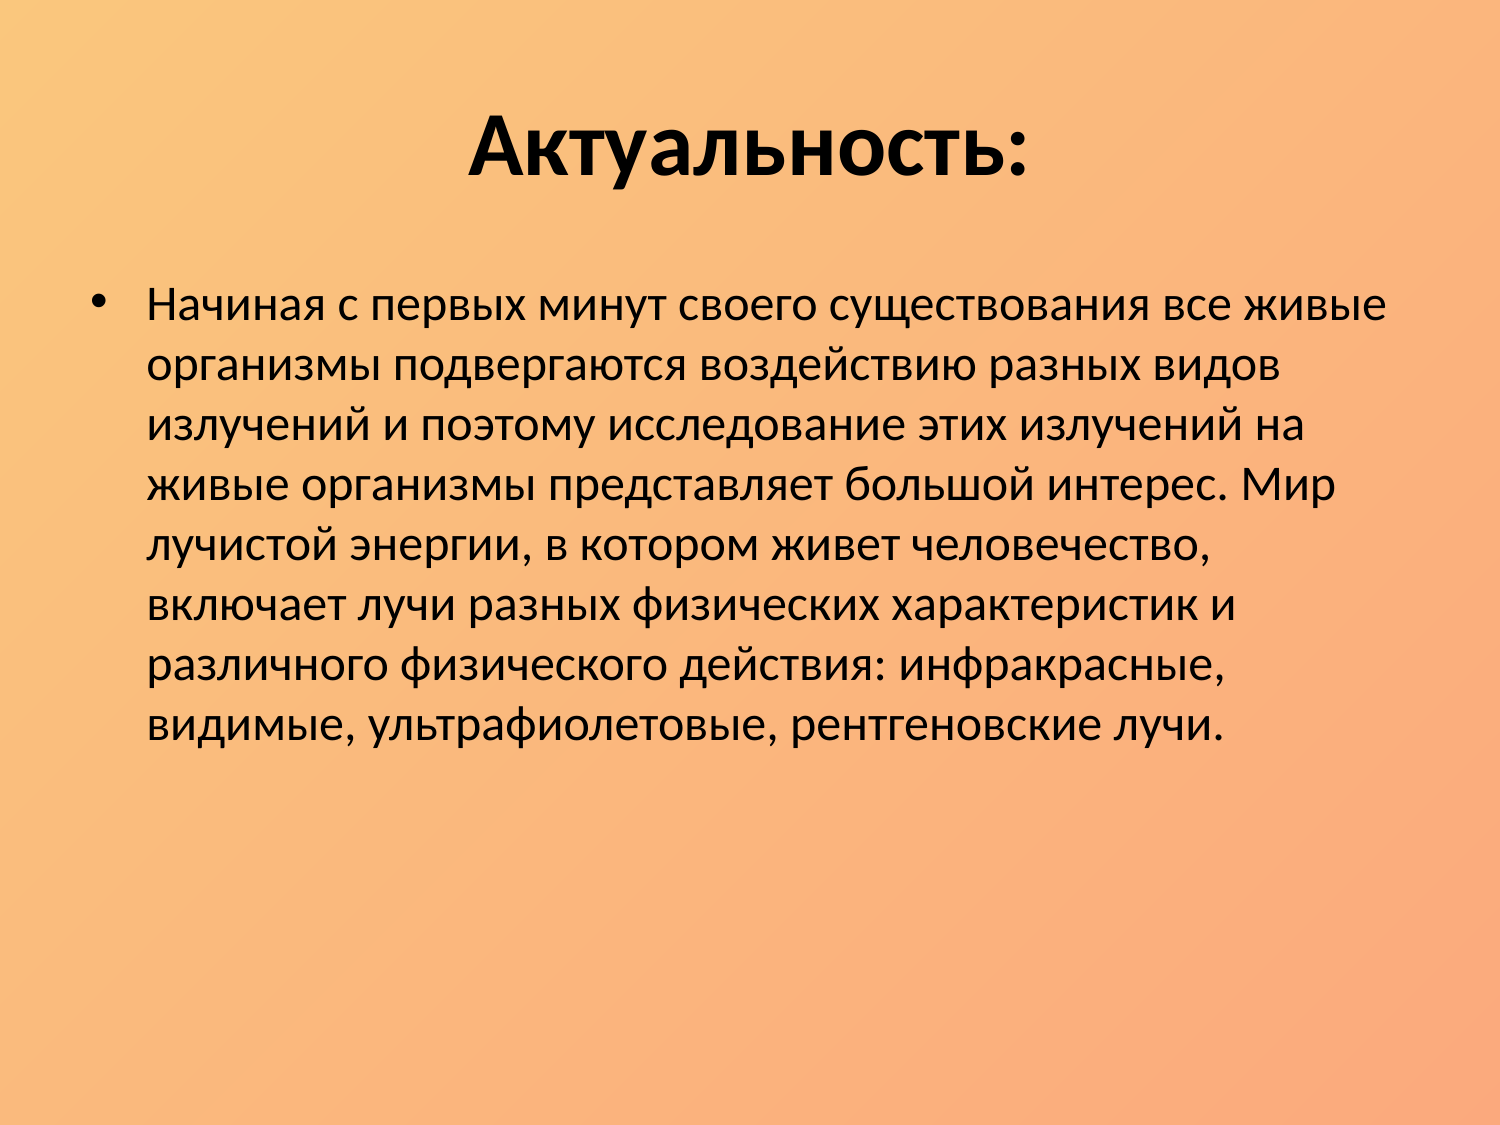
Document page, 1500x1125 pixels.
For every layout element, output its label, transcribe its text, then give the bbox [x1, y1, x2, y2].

list Начиная с первых минут своего существования все живые организмы подвергаются воздействию разных видов излучений и поэтому исследование этих излучений на живые организмы представляет большой интерес. Мир лучистой энергии, в котором живет человечество, включает лучи разных физических характеристик и различного физического действия: инфракрасные, видимые, ультрафиолетовые, рентгеновские лучи. [75, 262, 1425, 1005]
title Актуальность: [75, 45, 1425, 233]
